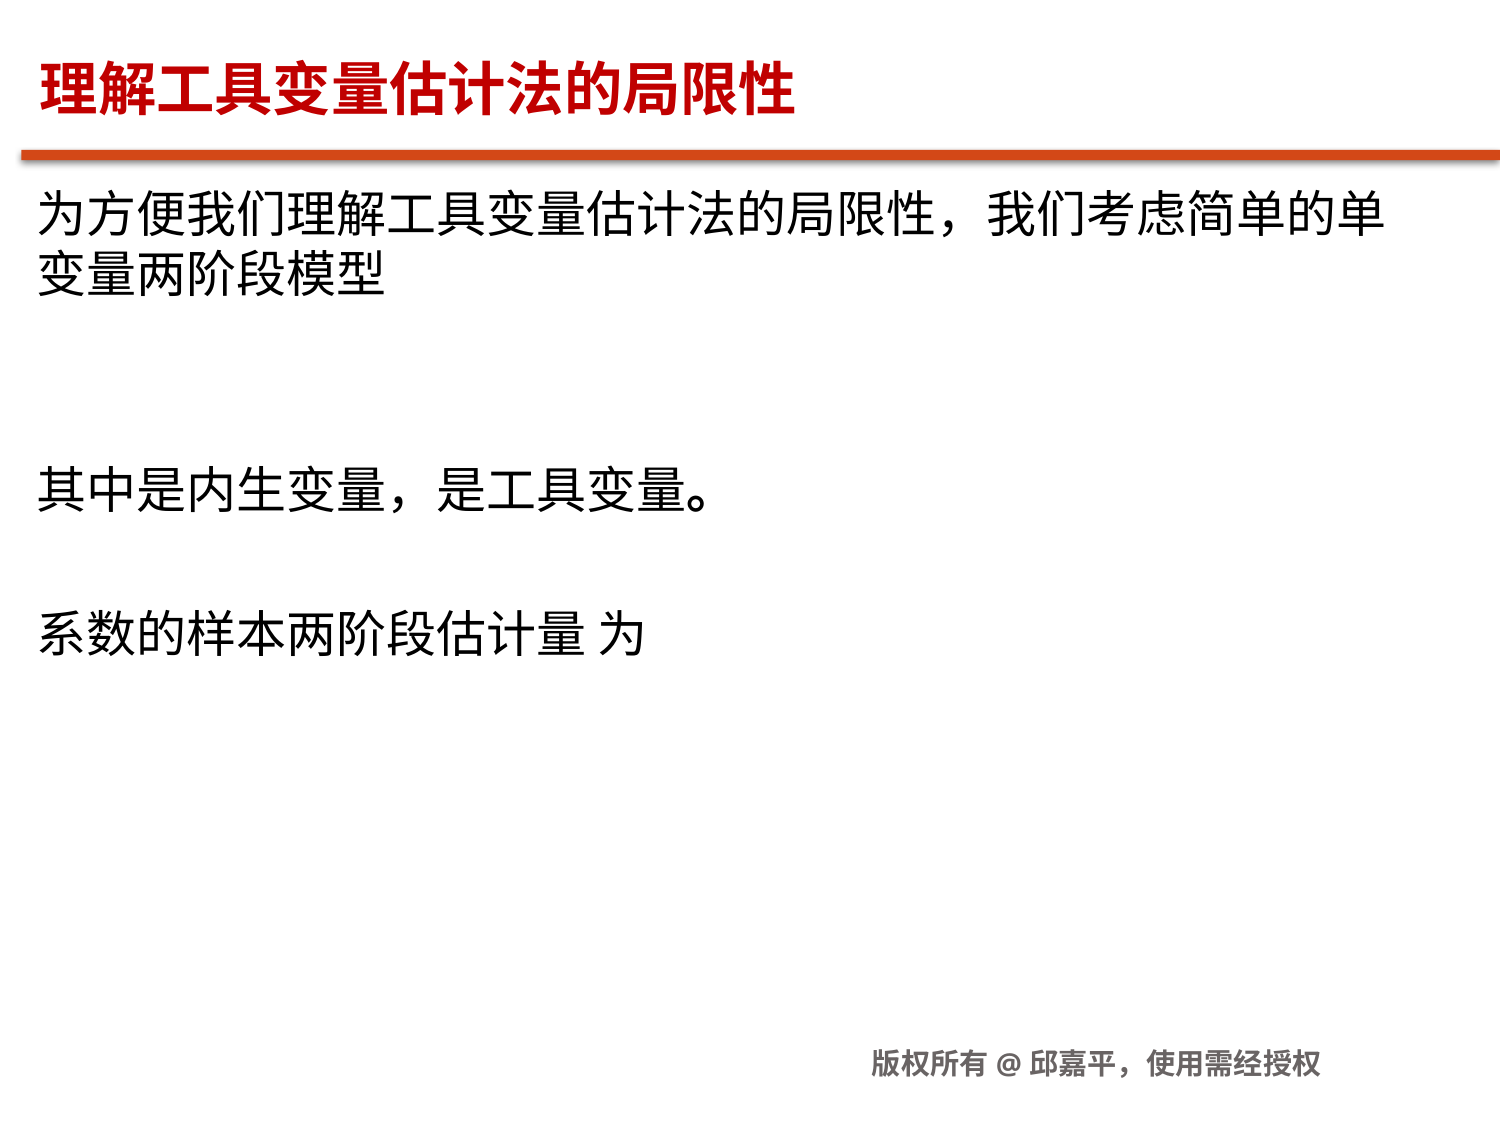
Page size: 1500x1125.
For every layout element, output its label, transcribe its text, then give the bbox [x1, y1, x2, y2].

footer 版权所有@邱嘉平，使用需经授权 [690, 1025, 1500, 1100]
title 理解工具变量估计法的局限性 [24, 50, 1450, 138]
